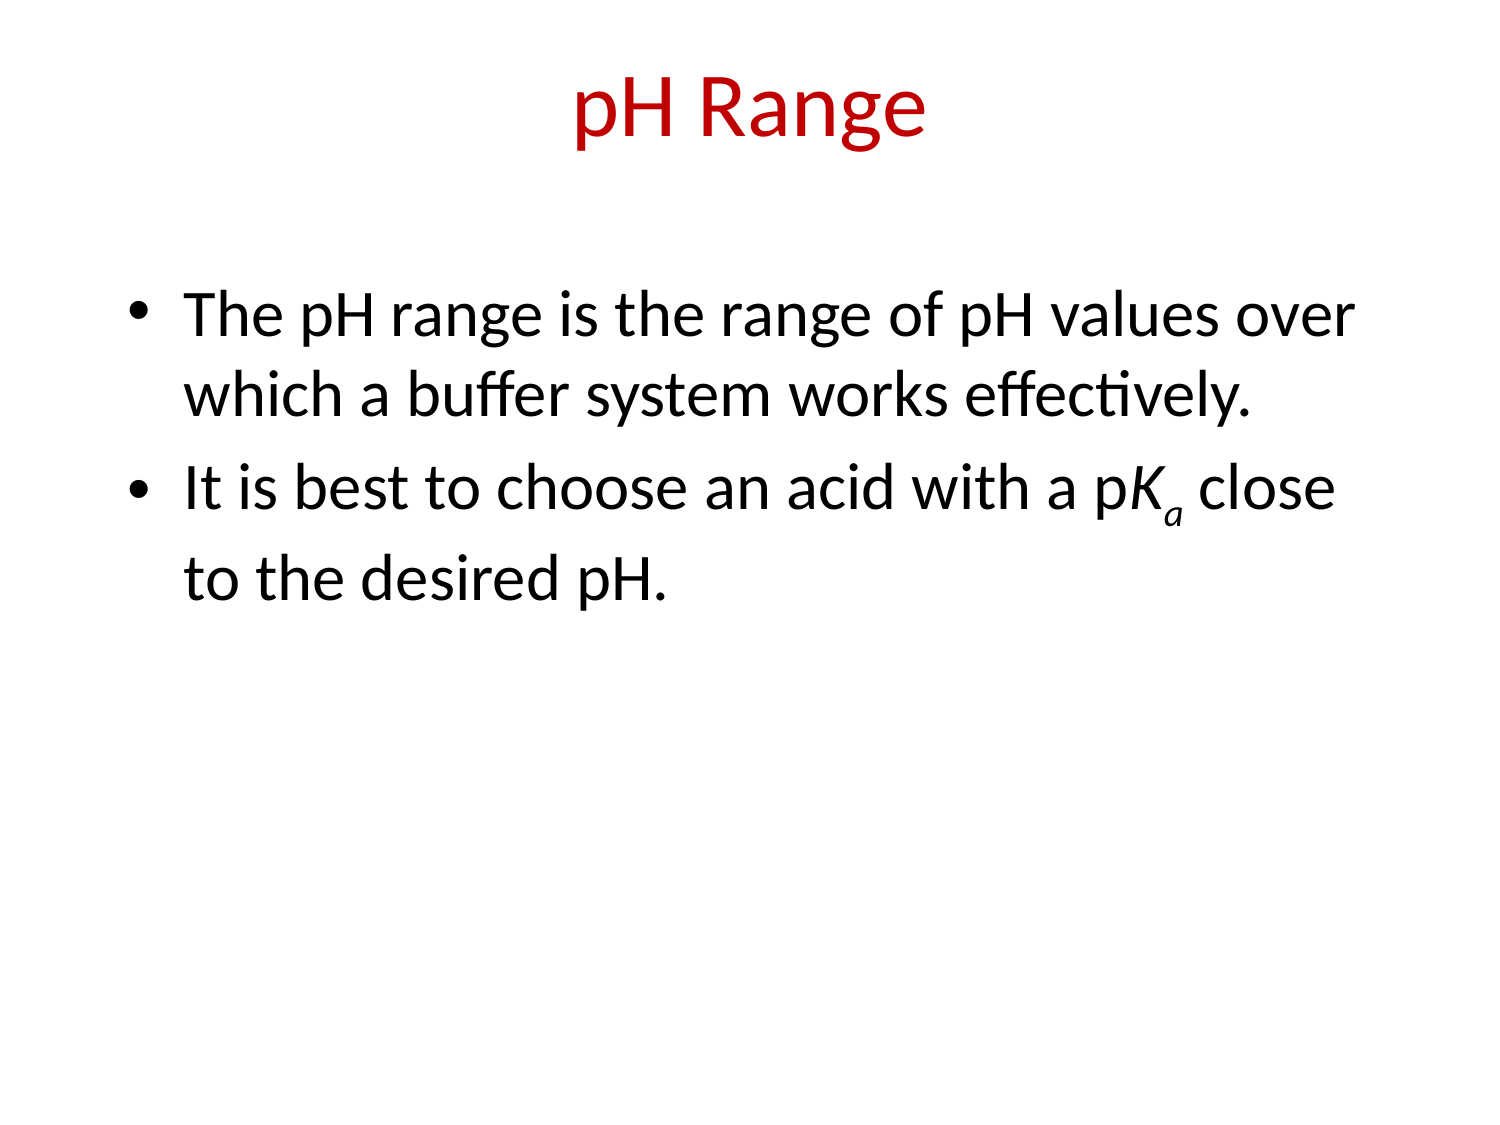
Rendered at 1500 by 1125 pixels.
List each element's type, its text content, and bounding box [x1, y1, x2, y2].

text_box The pH range is the range of pH values over which a buffer system works effectively. It is best to choose an acid with a pKa close to the desired pH. [112, 262, 1388, 638]
text_box pH Range [0, 37, 1500, 225]
